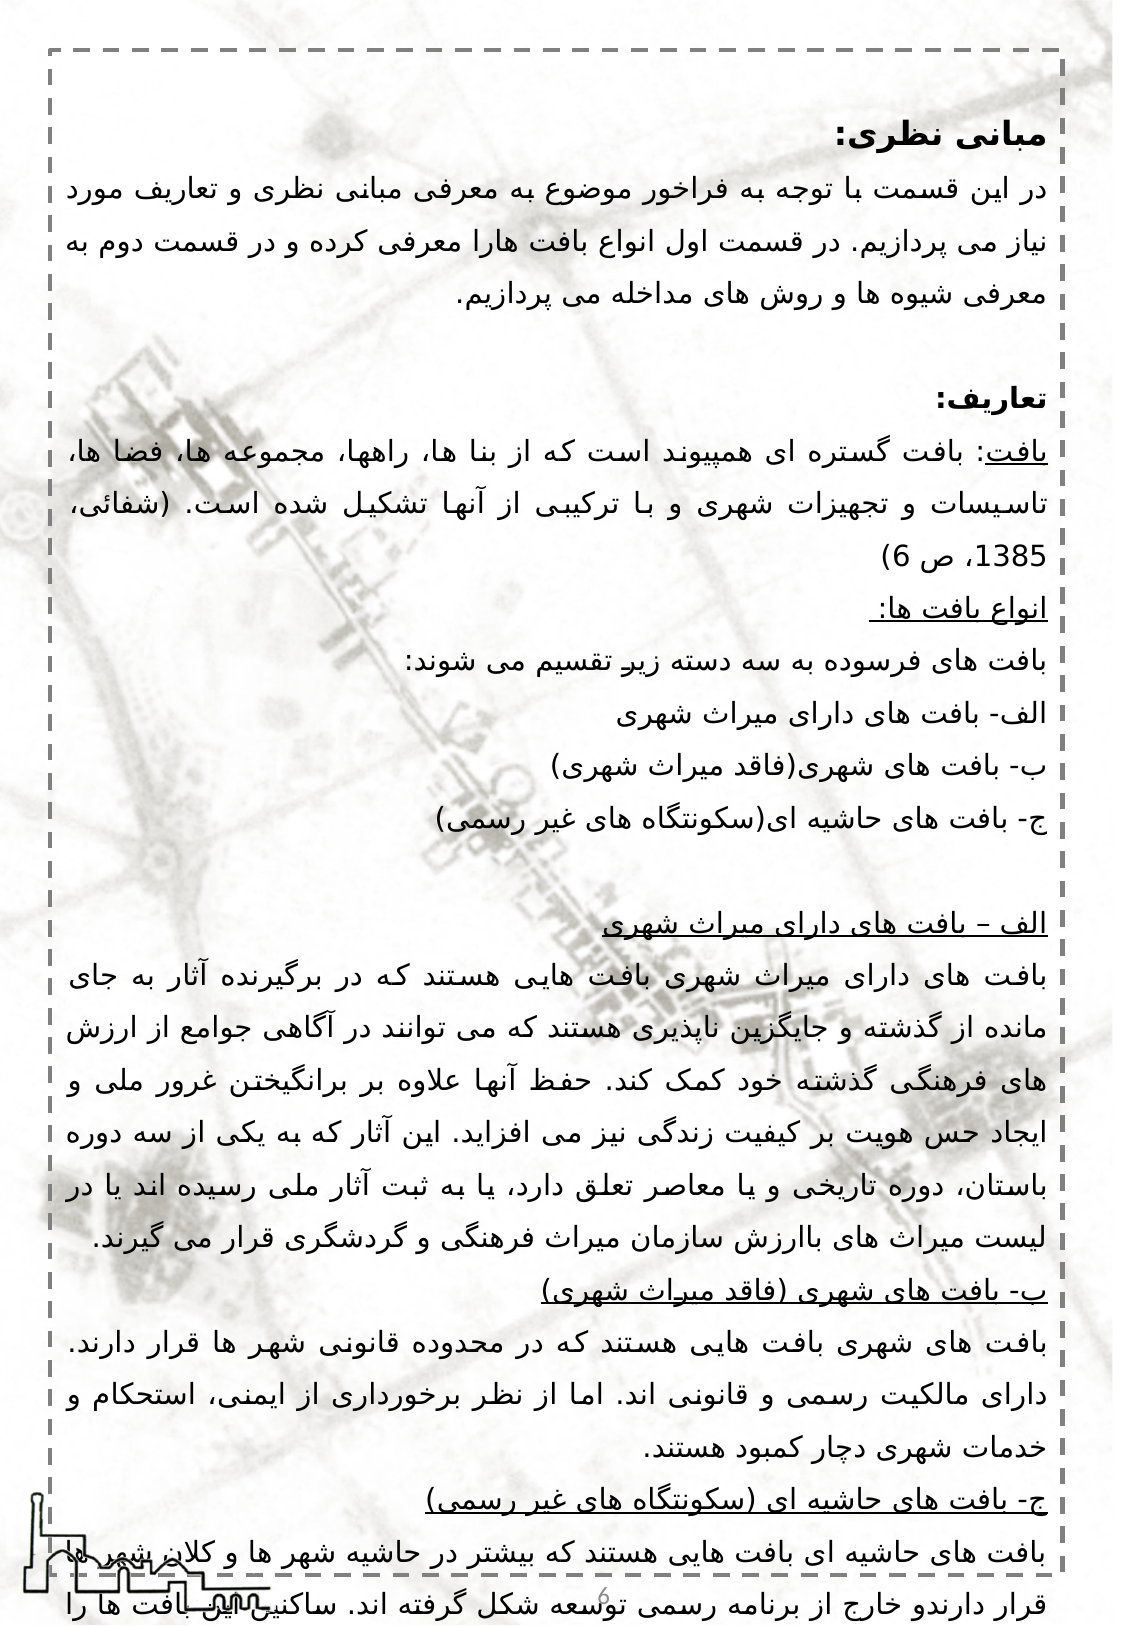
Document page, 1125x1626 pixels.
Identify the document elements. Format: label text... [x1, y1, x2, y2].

text_box 6 [362, 1550, 625, 1625]
picture [13, 1419, 275, 1625]
text_box مبانی نظری: در این قسمت با توجه به فراخور موضوع به معرفی مبانی نظری و تعاریف مورد نیاز می پردازیم. در قسمت اول انواع بافت هارا معرفی کرده و در قسمت دوم به معرفی شیوه ها و روش های مداخله می پردازیم. تعاریف: بافت: بافت گستره ای همپیوند است که از بنا ها، راهها، مجموعه ها، فضا ها، تاسیسات و تجهیزات شهری و با ترکیبی از آنها تشکیل شده است. (شفائی، 1385، ص 6) انواع بافت ها: بافت های فرسوده به سه دسته زیر تقسیم می شوند: الف- بافت های دارای میراث شهری ب- بافت های شهری(فاقد میراث شهری) ج- بافت های حاشیه ای(سکونتگاه های غیر رسمی) الف – بافت های دارای میراث شهری بافت های دارای میراث شهری بافت هایی هستند که در برگیرنده آثار به جای مانده از گذشته و جایگزین ناپذیری هستند که می توانند در آگاهی جوامع از ارزش های فرهنگی گذشته خود کمک کند. حفظ آنها علاوه بر برانگیختن غرور ملی و ایجاد حس هویت بر کیفیت زندگی نیز می افزاید. این آثار که به یکی از سه دوره باستان، دوره تاریخی و یا معاصر تعلق دارد، یا به ثبت آثار ملی رسیده اند یا در لیست میراث های باارزش سازمان میراث فرهنگی و گردشگری قرار می گیرند. ب- بافت های شهری (فاقد میراث شهری) بافت های شهری بافت هایی هستند که در محدوده قانونی شهر ها قرار دارند. دارای مالکیت رسمی و قانونی اند. اما از نظر برخورداری از ایمنی، استحکام و خدمات شهری دچار کمبود هستند. ج- بافت های حاشیه ای (سکونتگاه های غیر رسمی) بافت های حاشیه ای بافت هایی هستند که بیشتر در حاشیه شهر ها و کلان شهر ها قرار دارندو خارج از برنامه رسمی توسعه شکل گرفته اند. ساکنین این بافت ها را گروه های کم درآمد و مهاجران روستایی و تهیدست شهری تشکیل می دهند. این بافت های خودرو که با سرعت ساخته می شوند فاقد ایمنی، استحکام، امنیت اجتماعی، خدمات و زیرساخت هی شهری می باشند.(همان، ص 8 و 9) [48, 1378, 1065, 1577]
picture [0, 255, 1125, 1369]
text_box مبانی نظری: در این قسمت با توجه به فراخور موضوع به معرفی مبانی نظری و تعاریف مورد نیاز می پردازیم. در قسمت اول انواع بافت هارا معرفی کرده و در قسمت دوم به معرفی شیوه ها و روش های مداخله می پردازیم. تعاریف: بافت: بافت گستره ای همپیوند است که از بنا ها، راهها، مجموعه ها، فضا ها، تاسیسات و تجهیزات شهری و با ترکیبی از آنها تشکیل شده است. (شفائی، 1385، ص 6) انواع بافت ها: بافت های فرسوده به سه دسته زیر تقسیم می شوند: الف- بافت های دارای میراث شهری ب- بافت های شهری(فاقد میراث شهری) ج- بافت های حاشیه ای(سکونتگاه های غیر رسمی) الف – بافت های دارای میراث شهری بافت های دارای میراث شهری بافت هایی هستند که در برگیرنده آثار به جای مانده از گذشته و جایگزین ناپذیری هستند که می توانند در آگاهی جوامع از ارزش های فرهنگی گذشته خود کمک کند. حفظ آنها علاوه بر برانگیختن غرور ملی و ایجاد حس هویت بر کیفیت زندگی نیز می افزاید. این آثار که به یکی از سه دوره باستان، دوره تاریخی و یا معاصر تعلق دارد، یا به ثبت آثار ملی رسیده اند یا در لیست میراث های باارزش سازمان میراث فرهنگی و گردشگری قرار می گیرند. ب- بافت های شهری (فاقد میراث شهری) بافت های شهری بافت هایی هستند که در محدوده قانونی شهر ها قرار دارند. دارای مالکیت رسمی و قانونی اند. اما از نظر برخورداری از ایمنی، استحکام و خدمات شهری دچار کمبود هستند. ج- بافت های حاشیه ای (سکونتگاه های غیر رسمی) بافت های حاشیه ای بافت هایی هستند که بیشتر در حاشیه شهر ها و کلان شهر ها قرار دارندو خارج از برنامه رسمی توسعه شکل گرفته اند. ساکنین این بافت ها را گروه های کم درآمد و مهاجران روستایی و تهیدست شهری تشکیل می دهند. این بافت های خودرو که با سرعت ساخته می شوند فاقد ایمنی، استحکام، امنیت اجتماعی، خدمات و زیرساخت هی شهری می باشند.(همان، ص 8 و 9) [48, 48, 1065, 254]
